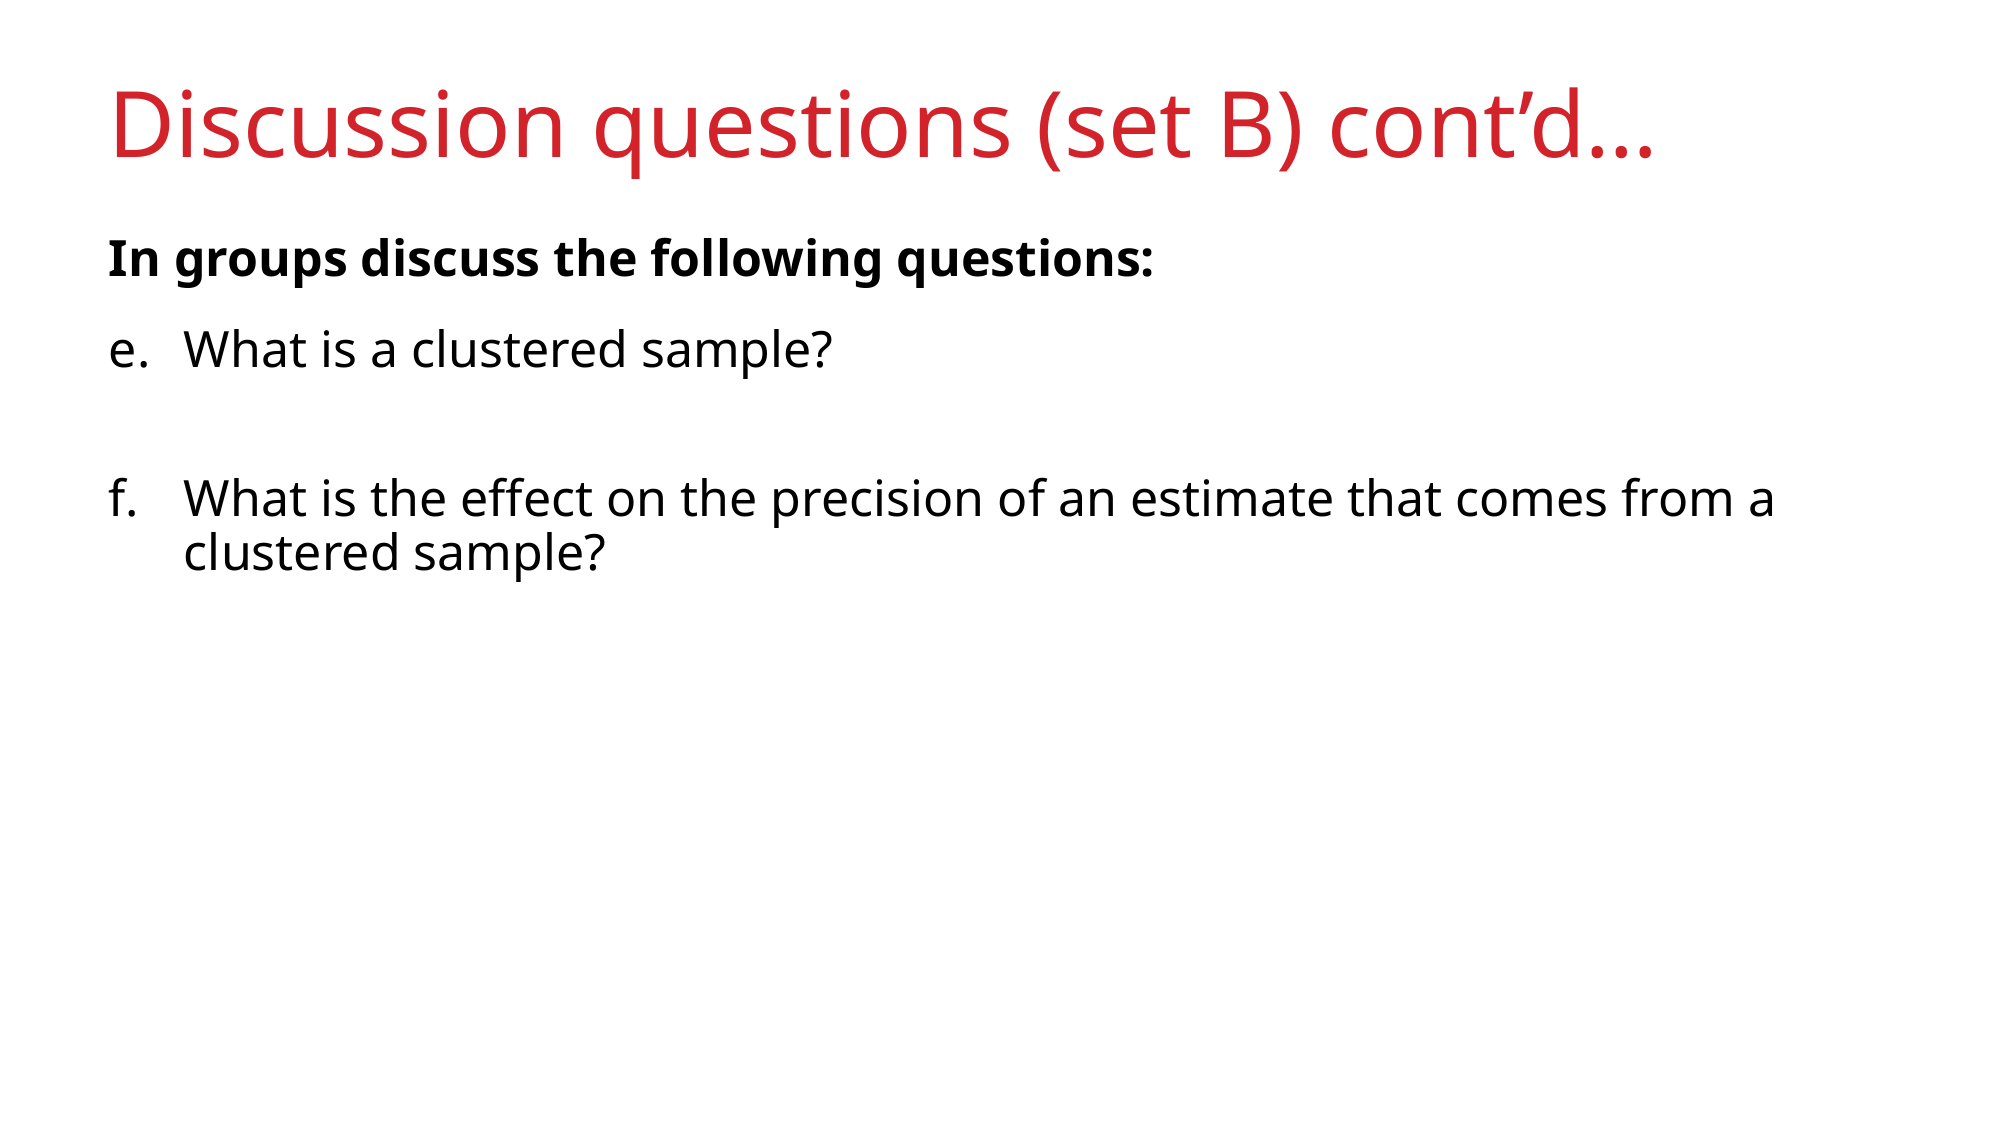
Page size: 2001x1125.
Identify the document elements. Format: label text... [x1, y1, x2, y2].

title Discussion questions (set B) cont’d… [93, 21, 1863, 235]
list In groups discuss the following questions: What is a clustered sample? What is the effect on the precision of an estimate that comes from a clustered sample? [93, 235, 1863, 1070]
